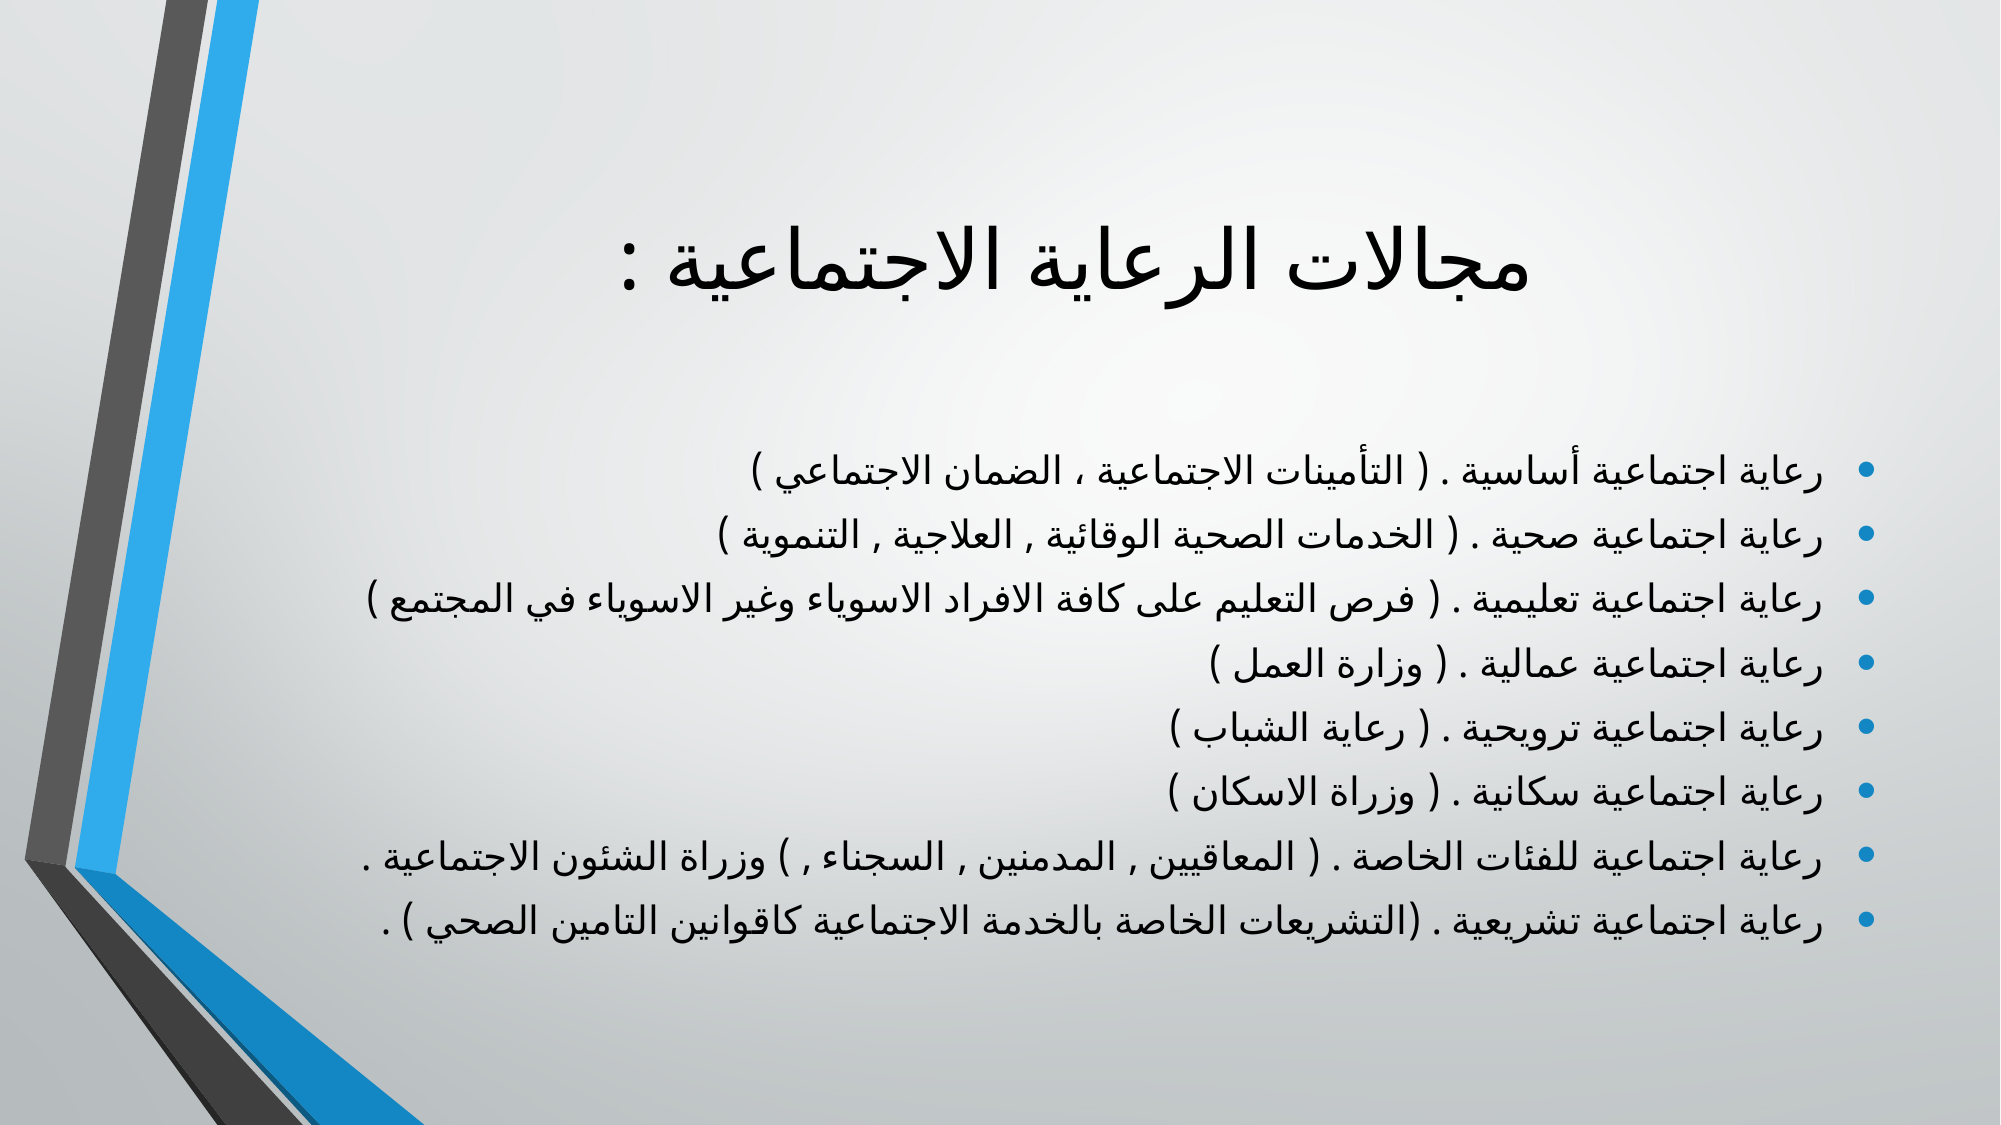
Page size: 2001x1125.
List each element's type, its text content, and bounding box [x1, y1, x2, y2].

title مجالات الرعاية الاجتماعية : [243, 112, 1887, 400]
list رعاية اجتماعية أساسية . ( التأمينات الاجتماعية ، الضمان الاجتماعي ) رعاية اجتماعية صحية . ( الخدمات الصحية الوقائية , العلاجية , التنموية ) رعاية اجتماعية تعليمية . ( فرص التعليم على كافة الافراد الاسوياء وغير الاسوياء في المجتمع ) رعاية اجتماعية عمالية . ( وزارة العمل ) رعاية اجتماعية ترويحية . ( رعاية الشباب ) رعاية اجتماعية سكانية . ( وزراة الاسكان ) رعاية اجتماعية للفئات الخاصة . ( المعاقيين , المدمنين , السجناء , ) وزراة الشئون الاجتماعية . رعاية اجتماعية تشريعية . (التشريعات الخاصة بالخدمة الاجتماعية كاقوانين التامين الصحي ) . [243, 437, 1887, 950]
